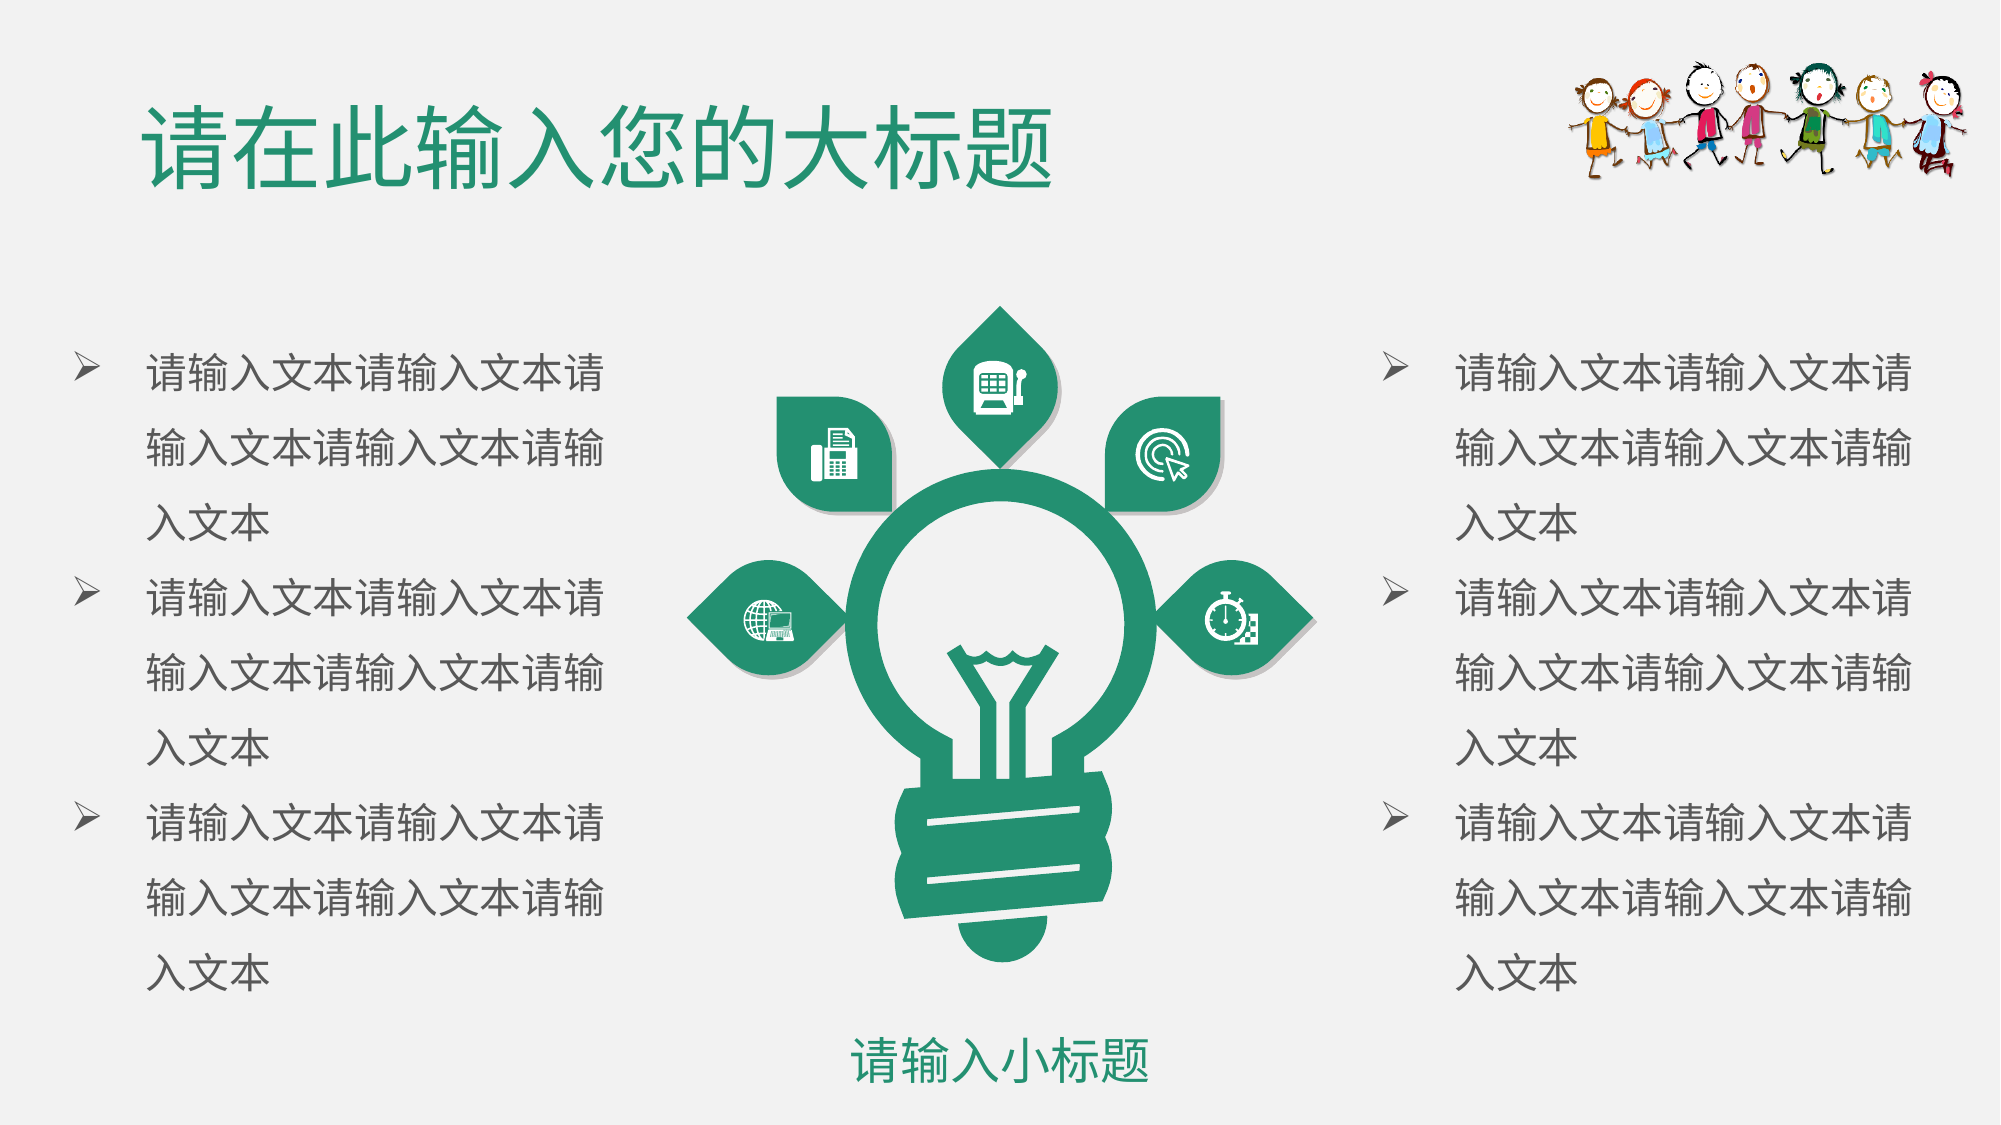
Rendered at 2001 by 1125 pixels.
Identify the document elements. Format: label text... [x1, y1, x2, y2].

text_box [1204, 591, 1247, 641]
text_box [845, 469, 1157, 919]
text_box 请输入小标题 [628, 1003, 1372, 1117]
picture [1876, 61, 1969, 181]
text_box [776, 396, 892, 512]
text_box [942, 305, 1058, 469]
text_box [686, 560, 845, 676]
text_box [973, 360, 1027, 415]
text_box [1234, 613, 1258, 645]
text_box [958, 915, 1048, 963]
text_box [811, 444, 823, 482]
title 请在此输入您的大标题 [123, 26, 1876, 210]
text_box [743, 599, 795, 642]
text_box [1156, 560, 1314, 676]
text_box 请输入文本请输入文本请输入文本请输入文本请输入文本 请输入文本请输入文本请输入文本请输入文本请输入文本 请输入文本请输入文本请输入文本请输入文本请输入文本 [55, 277, 635, 1041]
text_box [1135, 428, 1190, 482]
text_box [824, 427, 858, 479]
text_box 请输入文本请输入文本请输入文本请输入文本请输入文本 请输入文本请输入文本请输入文本请输入文本请输入文本 请输入文本请输入文本请输入文本请输入文本请输入文本 [1363, 277, 1943, 1041]
text_box [1104, 396, 1221, 512]
